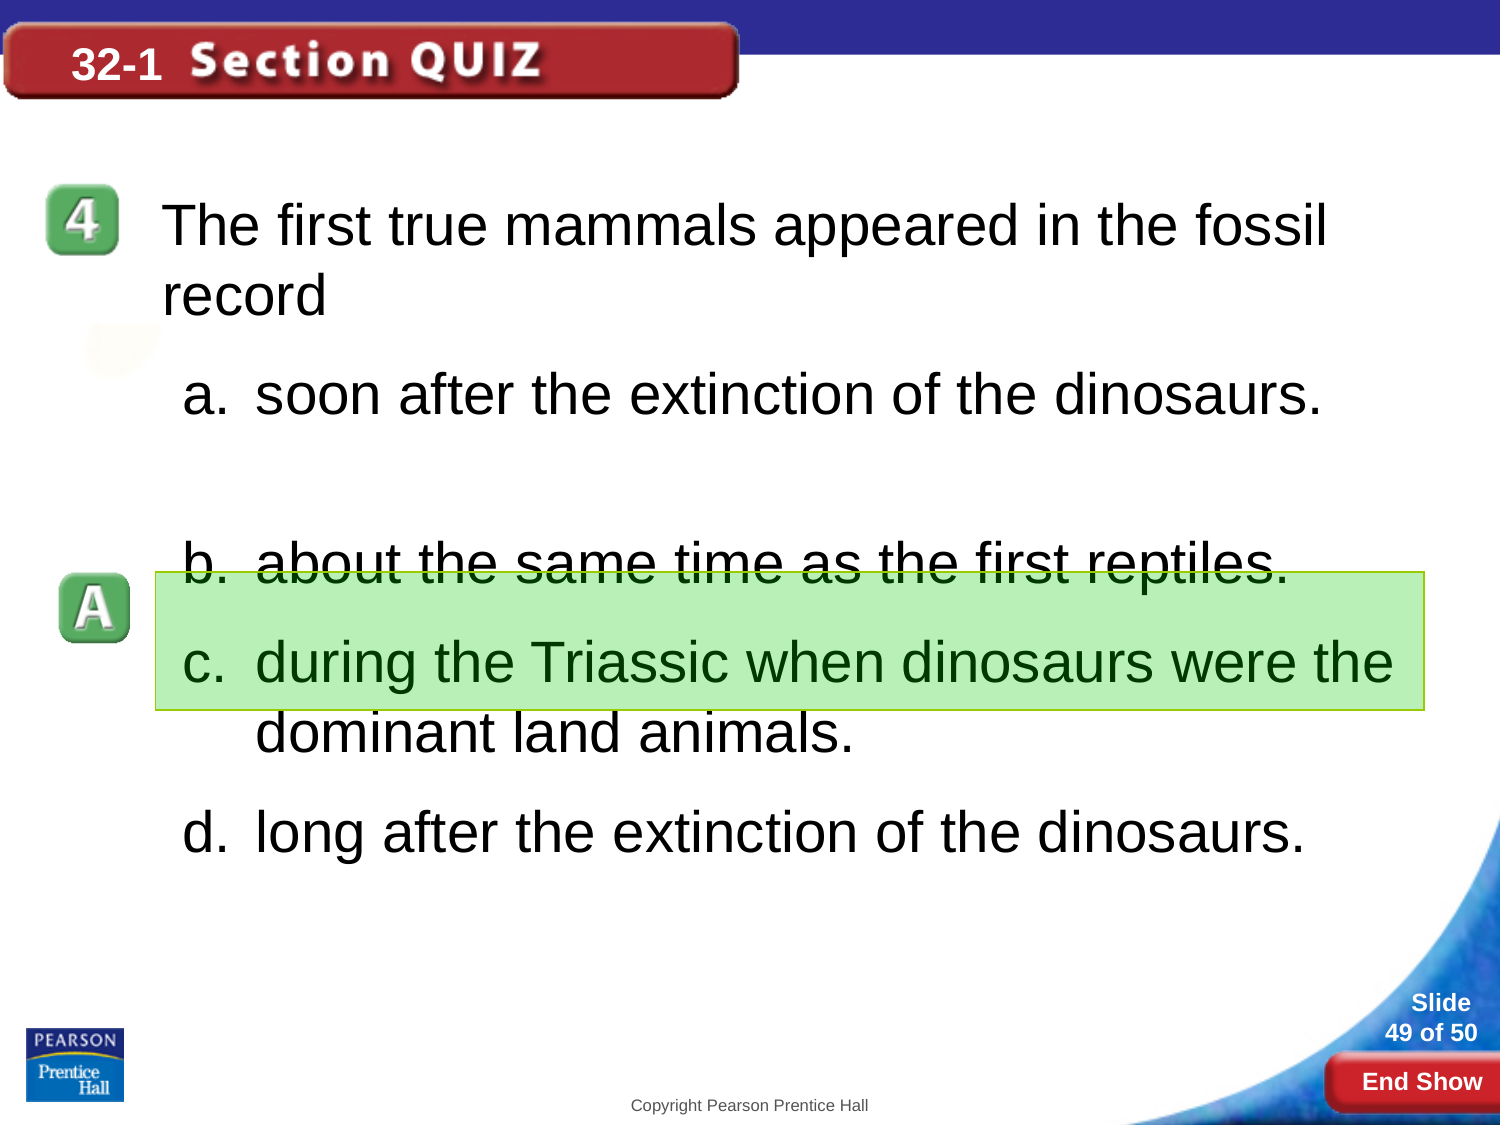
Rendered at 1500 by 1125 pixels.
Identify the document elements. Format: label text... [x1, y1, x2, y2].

title 32-1 [2, 26, 179, 98]
picture [38, 178, 136, 264]
picture [49, 566, 146, 652]
list The first true mammals appeared in the fossil record soon after the extinction of the dinosaurs. about the same time as the first reptiles. during the Triassic when dinosaurs were the dominant land animals. long after the extinction of the dinosaurs. [44, 179, 1440, 888]
footer Copyright Pearson Prentice Hall [512, 1087, 988, 1113]
text_box [155, 571, 1424, 711]
picture [0, 0, 1500, 1125]
